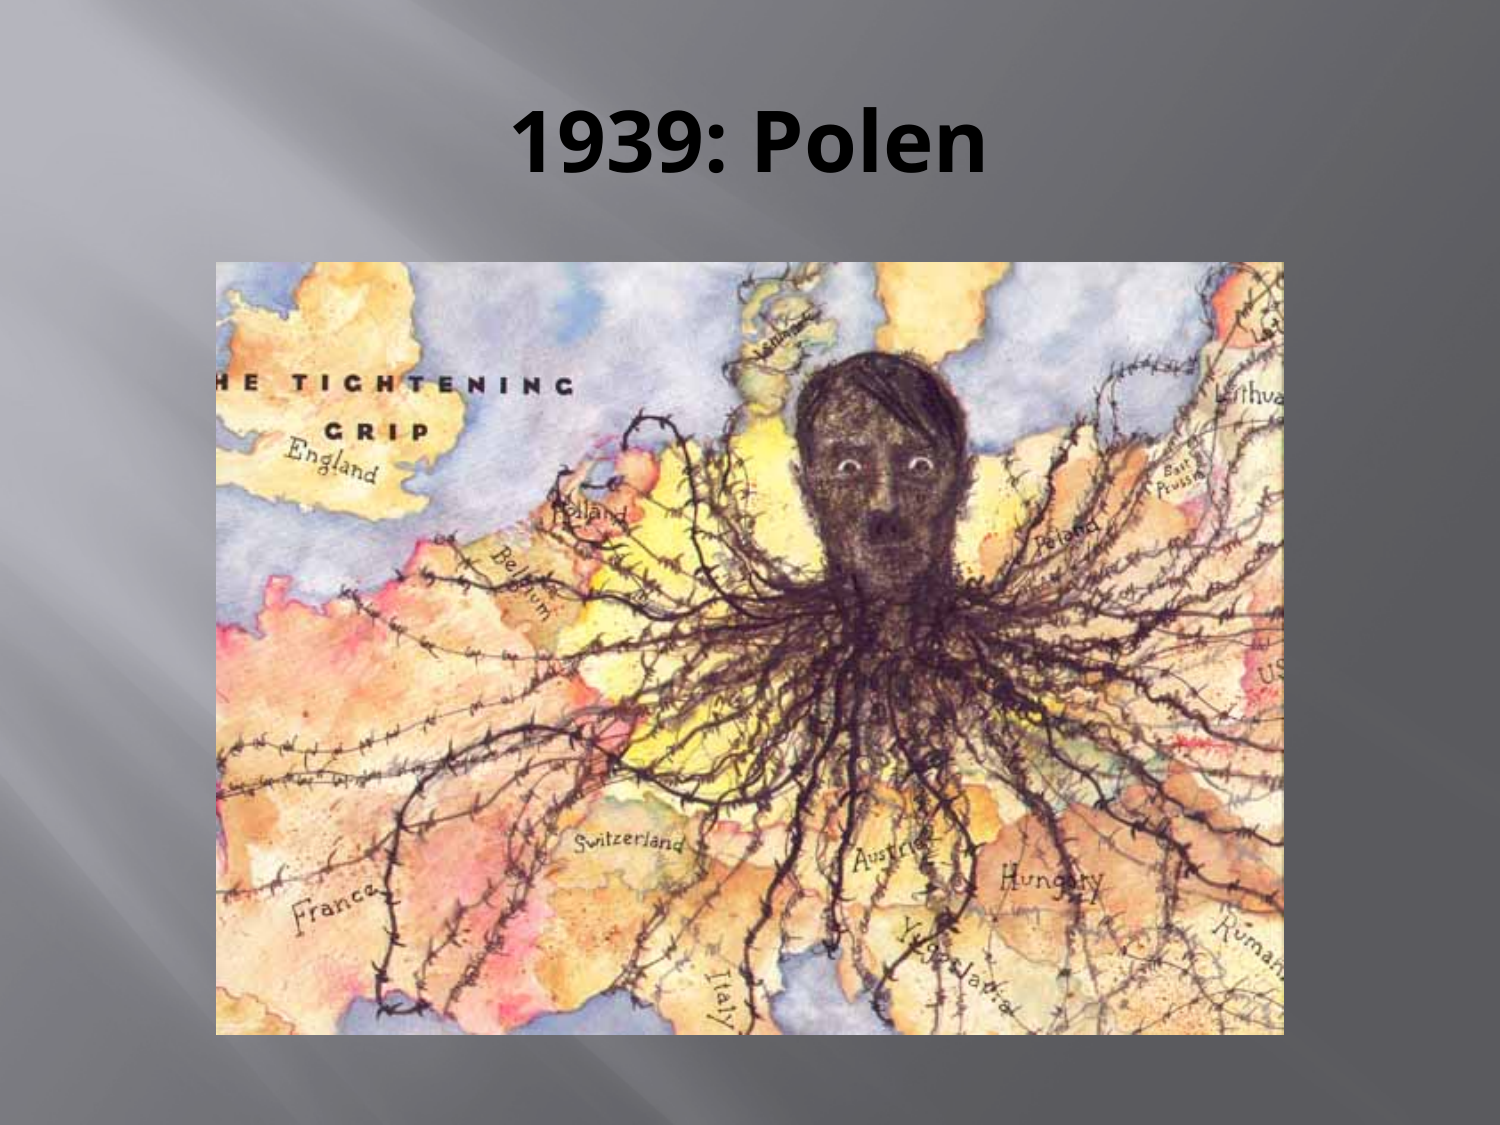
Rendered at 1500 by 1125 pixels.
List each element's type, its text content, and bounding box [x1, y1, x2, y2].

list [215, 262, 1285, 1036]
title 1939: Polen [75, 45, 1425, 233]
